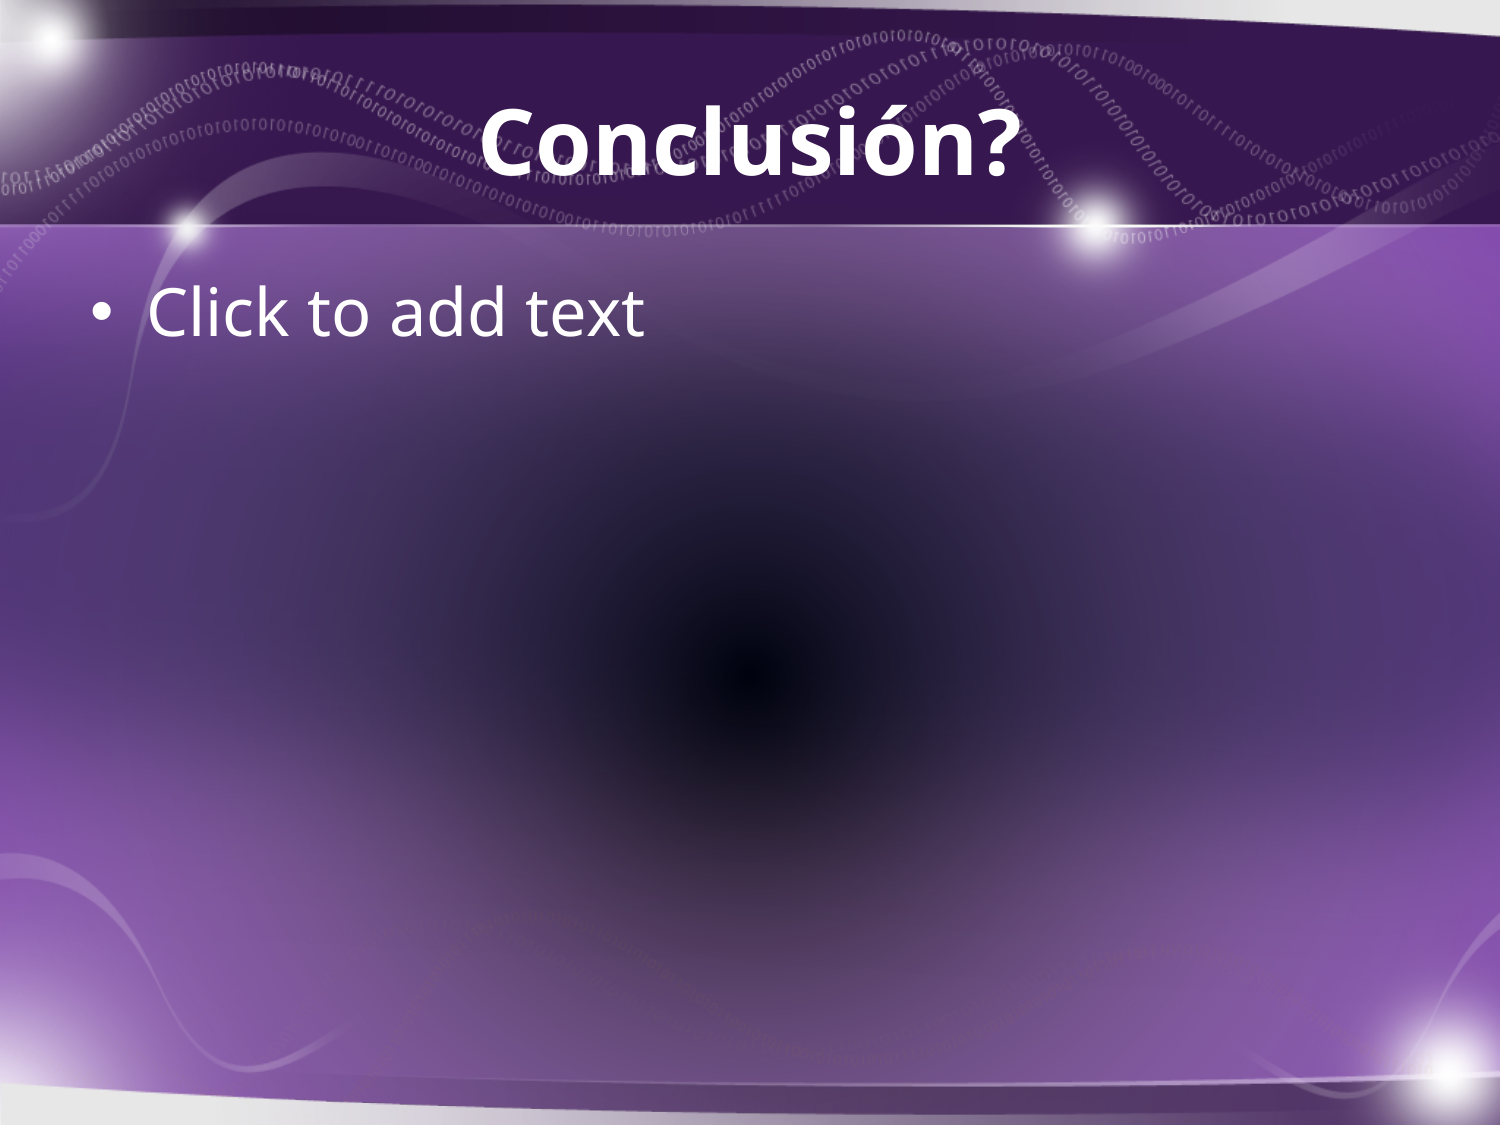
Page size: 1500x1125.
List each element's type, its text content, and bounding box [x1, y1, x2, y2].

title Conclusión? [75, 45, 1425, 233]
list Click to add text [75, 262, 1425, 1005]
picture [0, 0, 1500, 1125]
